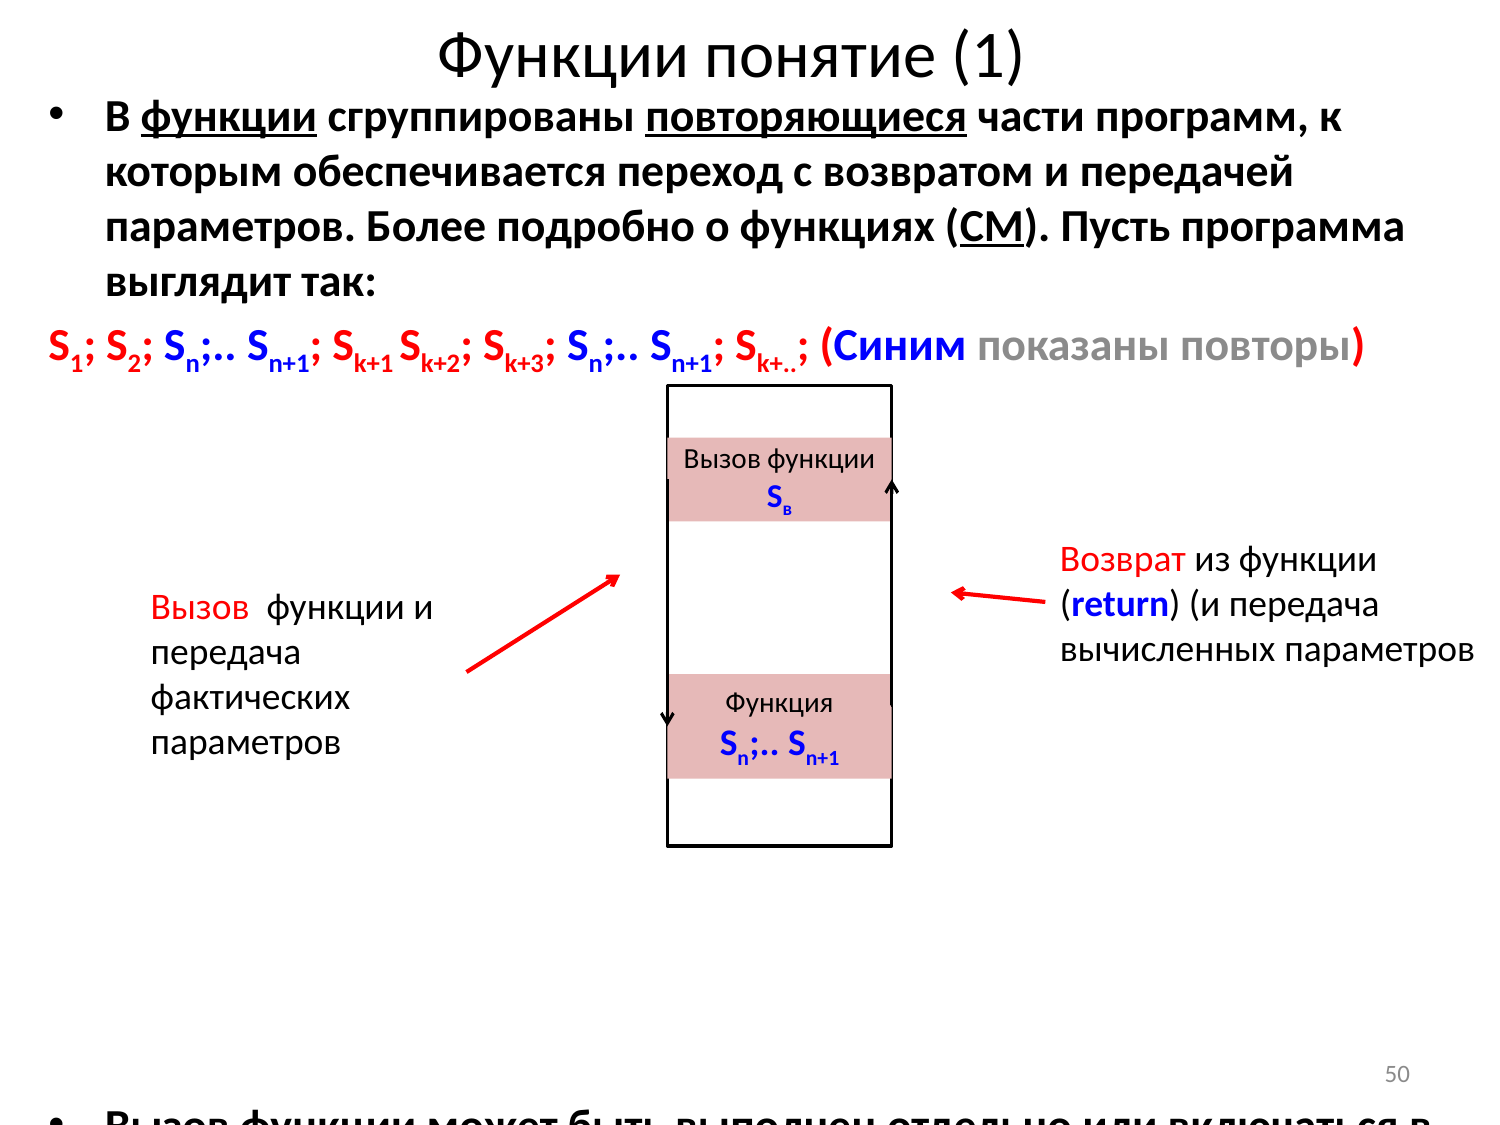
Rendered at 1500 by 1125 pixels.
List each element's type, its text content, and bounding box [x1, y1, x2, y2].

slide_number 50 [1074, 1042, 1425, 1103]
text_box В функции сгруппированы повторяющиеся части программ, к которым обеспечивается переход с возвратом и передачей параметров. Более подробно о функциях (СМ). Пусть программа выглядит так: S1; S2; Sn;.. Sn+1; Sk+1 Sk+2; Sk+3; Sn;.. Sn+1; Sk+..; (Синим показаны повторы) Вызов функции может быть выполнен отдельно или включаться в состав выражения. Тогда получим: S1; S2; Sв; Sk+1 Sk+2; Sk+3; Sв; Sk+..; Где ; Sв; - оператор вызова функции [33, 78, 1483, 1094]
text_box Возврат из функции (return) (и передача вычисленных параметров [1045, 527, 1500, 677]
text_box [466, 574, 621, 674]
title Функции понятие (1) [159, 0, 1306, 78]
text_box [950, 592, 1046, 603]
text_box Вызов функции и передача фактических параметров [135, 574, 467, 770]
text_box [667, 385, 892, 847]
